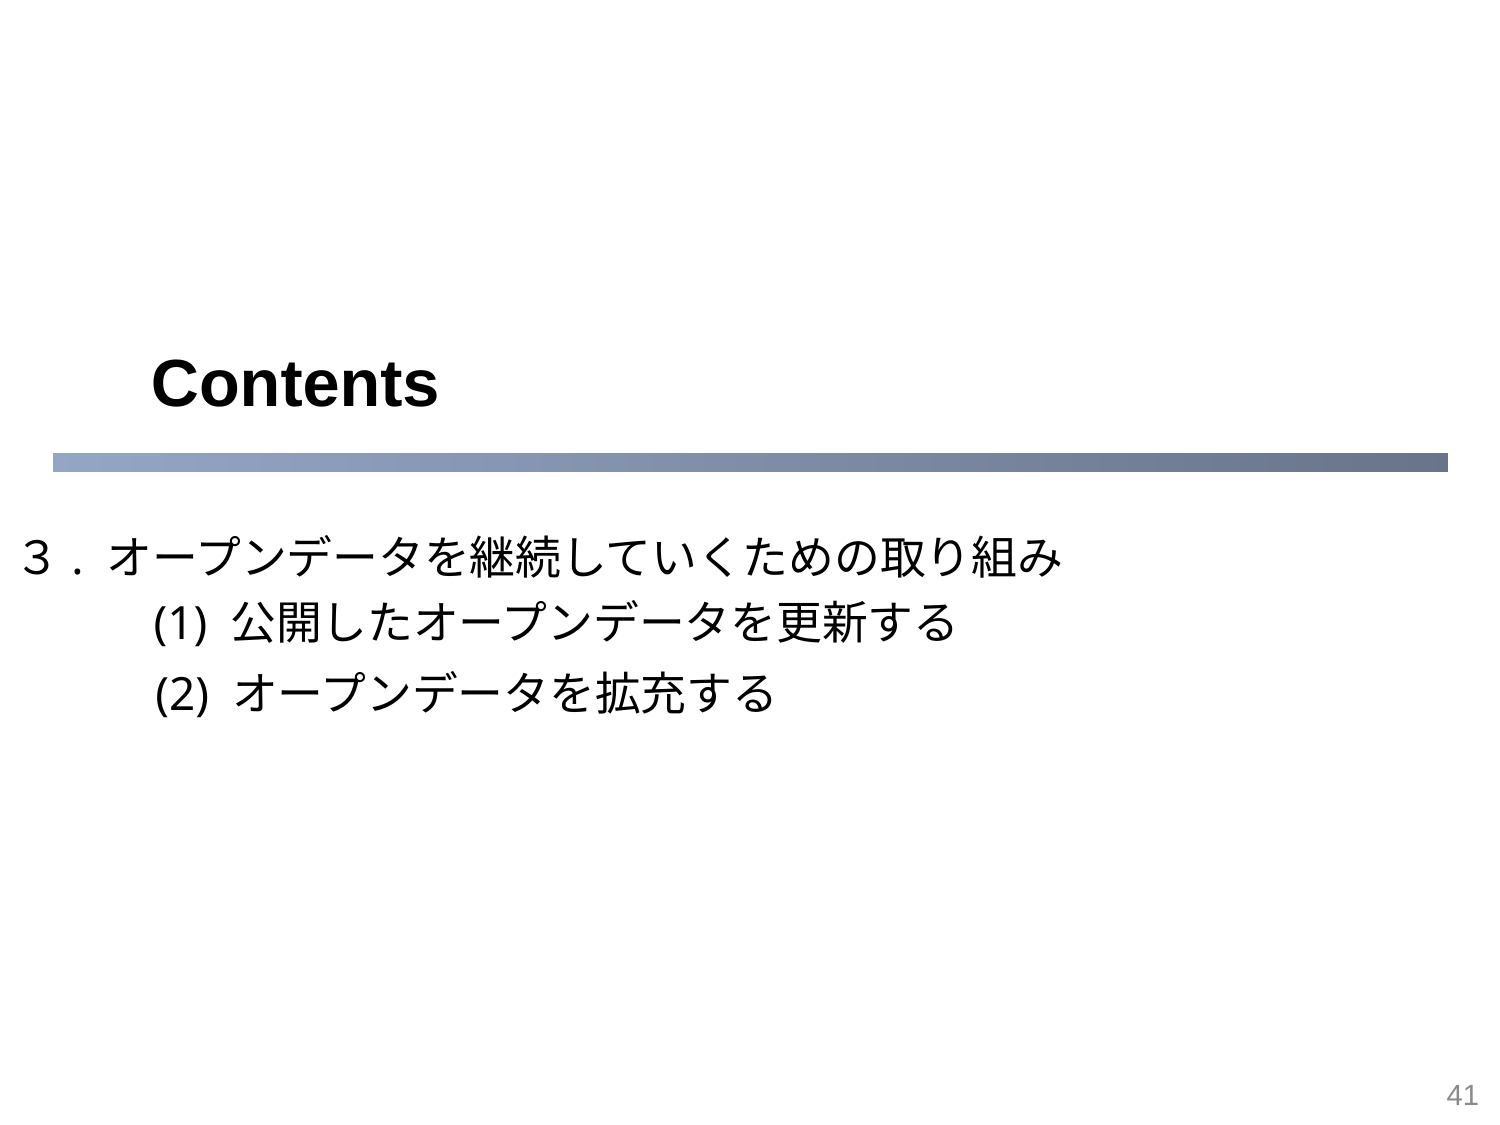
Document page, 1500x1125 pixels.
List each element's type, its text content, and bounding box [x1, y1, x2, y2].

slide_number 40 [1411, 1070, 1495, 1118]
text_box (2) オープンデータを拡充する [140, 657, 794, 727]
text_box (1) 公開したオープンデータを更新する [138, 586, 975, 656]
text_box ３. オープンデータを継続していくための取り組み [0, 521, 1079, 592]
